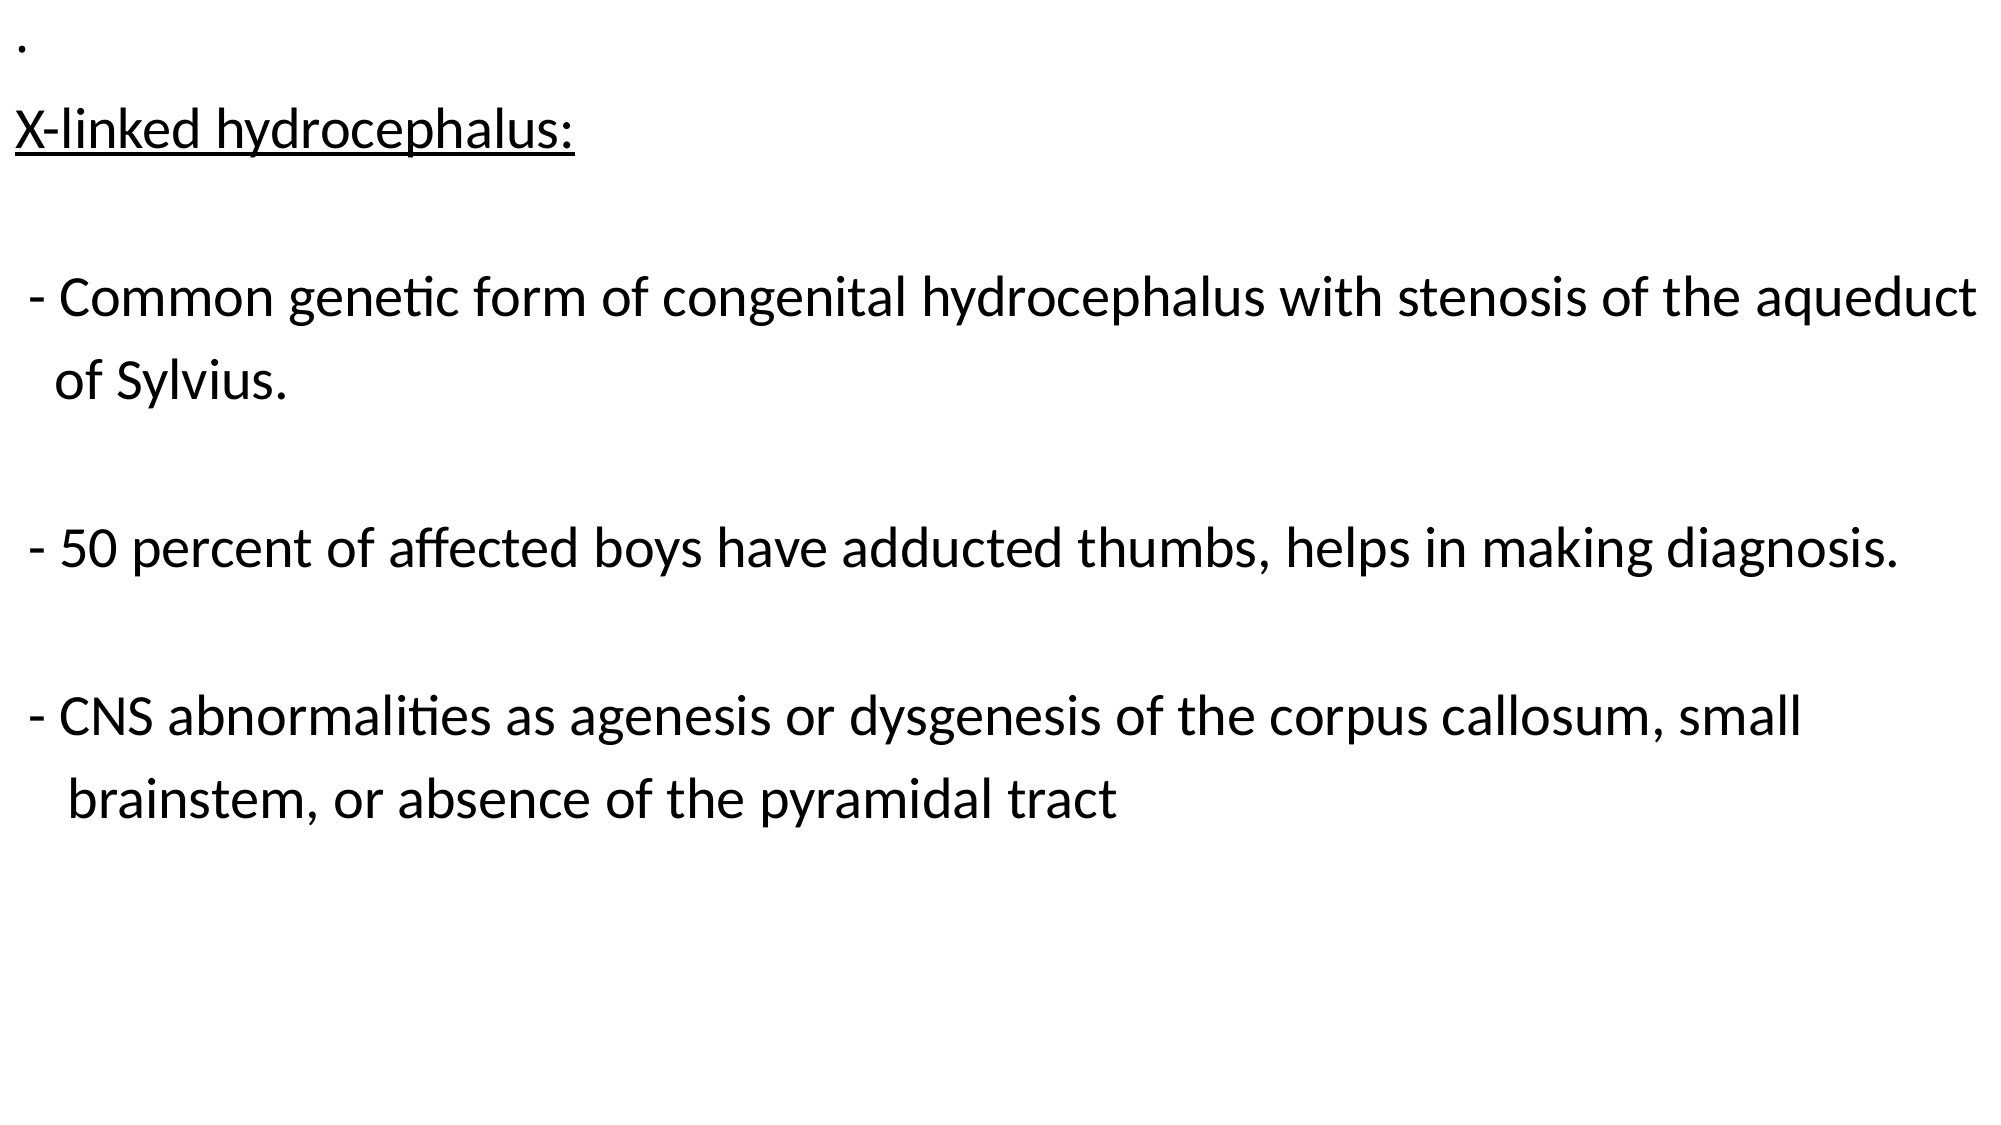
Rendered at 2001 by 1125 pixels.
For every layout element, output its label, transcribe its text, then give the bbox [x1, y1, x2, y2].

list X-linked hydrocephalus: - Common genetic form of congenital hydrocephalus with stenosis of the aqueduct of Sylvius. - 50 percent of affected boys have adducted thumbs, helps in making diagnosis. - CNS abnormalities as agenesis or dysgenesis of the corpus callosum, small brainstem, or absence of the pyramidal tract [0, 90, 2000, 1125]
title . [0, 0, 1863, 72]
